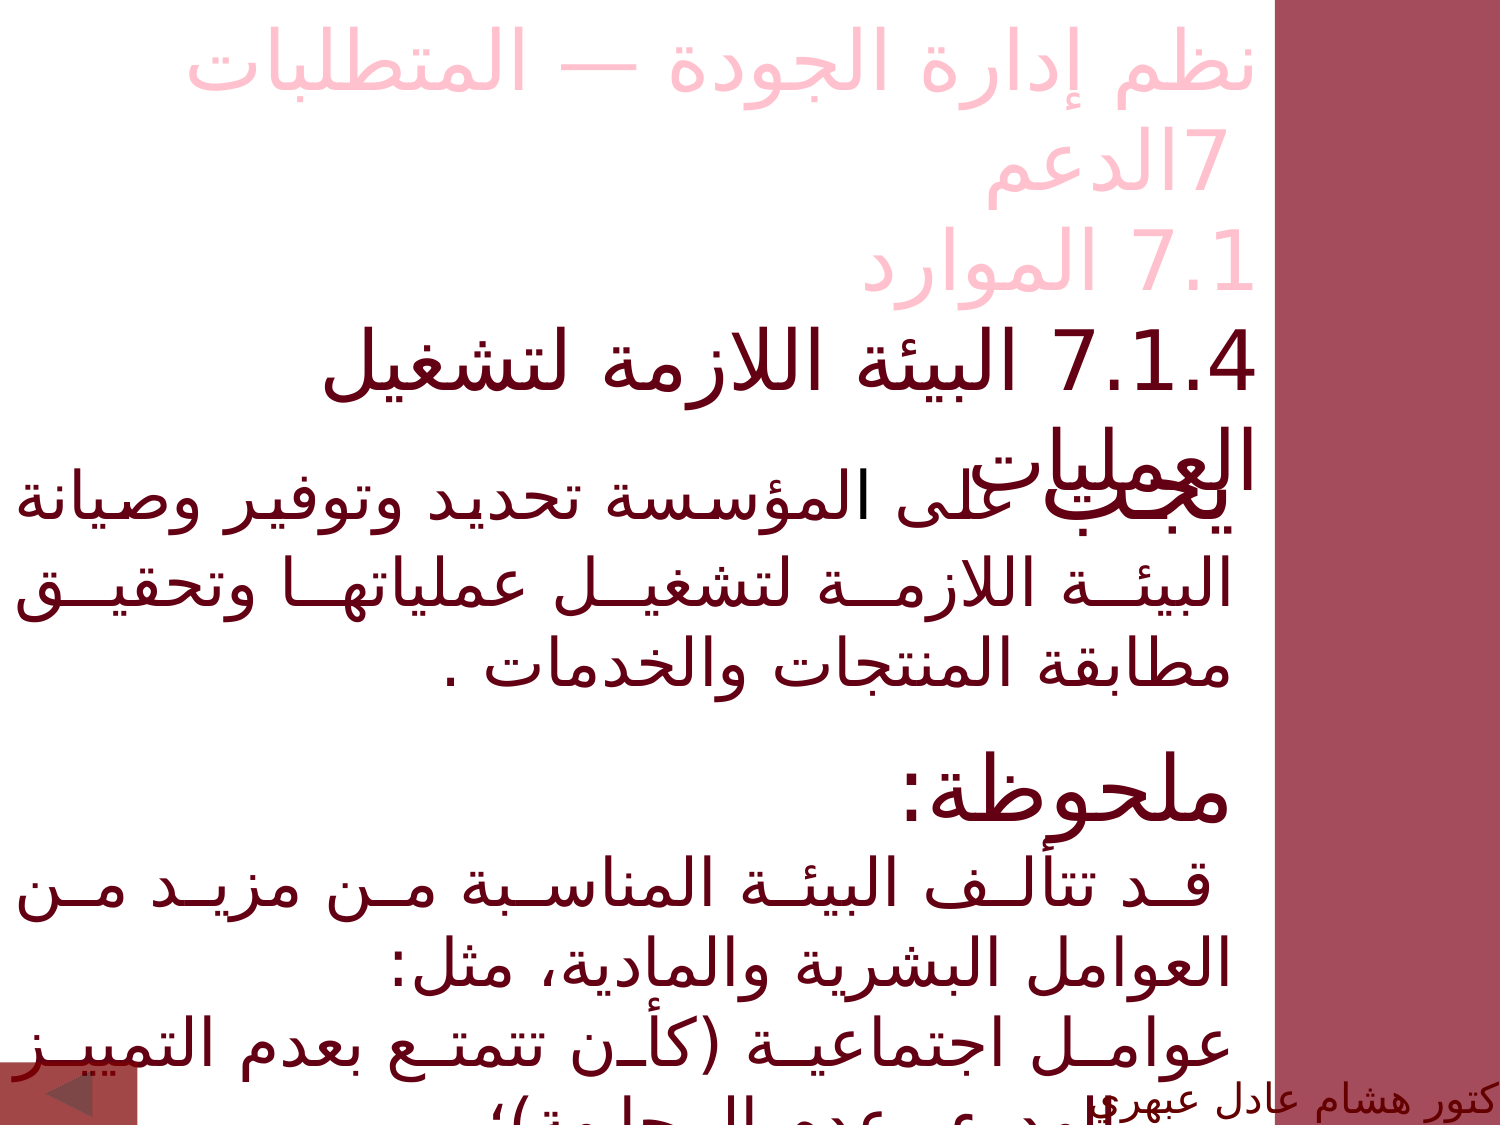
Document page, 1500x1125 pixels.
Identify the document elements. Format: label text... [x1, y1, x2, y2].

text_box يجب على المؤسسة تحديد وتوفير وصيانة البيئة اللازمة لتشغيل عملياتها وتحقيق مطابقة المنتجات والخدمات . ملحوظة: قد تتألف البيئة المناسبة من مزيد من العوامل البشرية والمادية، مثل: عوامل اجتماعية (كأن تتمتع بعدم التمييز والهدوء وعدم المجابهة)؛ عوامل نفسية (على سبيل المثال، كأن تحد من التوتر وتقي من الإرهاق وتوفر الحماية العاطفية)؛ [0, 412, 1250, 1125]
text_box نظم إدارة الجودة — المتطلبات 7الدعم 7.1 الموارد 7.1.4 البيئة اللازمة لتشغيل العمليات [0, 0, 1275, 515]
text_box [1273, 0, 1500, 1064]
text_box الدكتور هشام عادل عبهري [1073, 1064, 1500, 1125]
text_box [0, 1060, 140, 1125]
